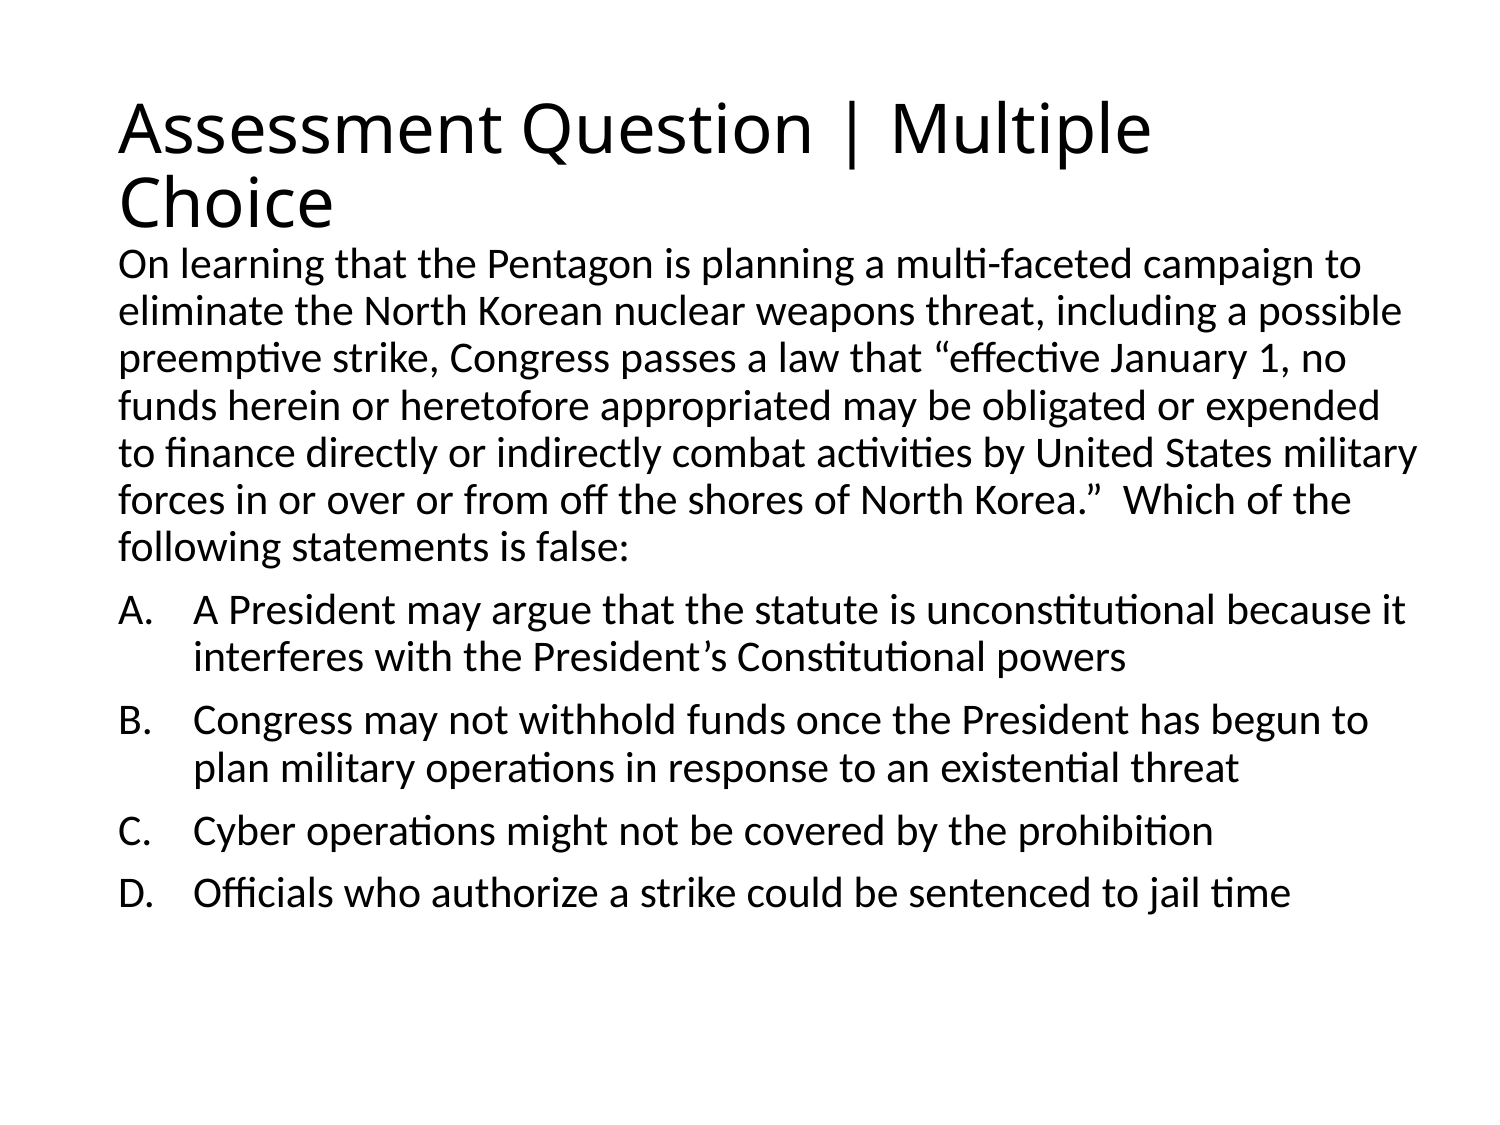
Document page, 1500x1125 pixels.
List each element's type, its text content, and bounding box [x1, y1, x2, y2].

list On learning that the Pentagon is planning a multi-faceted campaign to eliminate the North Korean nuclear weapons threat, including a possible preemptive strike, Congress passes a law that “effective January 1, no funds herein or heretofore appropriated may be obligated or expended to finance directly or indirectly combat activities by United States military forces in or over or from off the shores of North Korea.” Which of the following statements is false: A President may argue that the statute is unconstitutional because it interferes with the President’s Constitutional powers Congress may not withhold funds once the President has begun to plan military operations in response to an existential threat Cyber operations might not be covered by the prohibition Officials who authorize a strike could be sentenced to jail time [102, 232, 1443, 948]
title Assessment Question | Multiple Choice [102, 59, 1398, 232]
